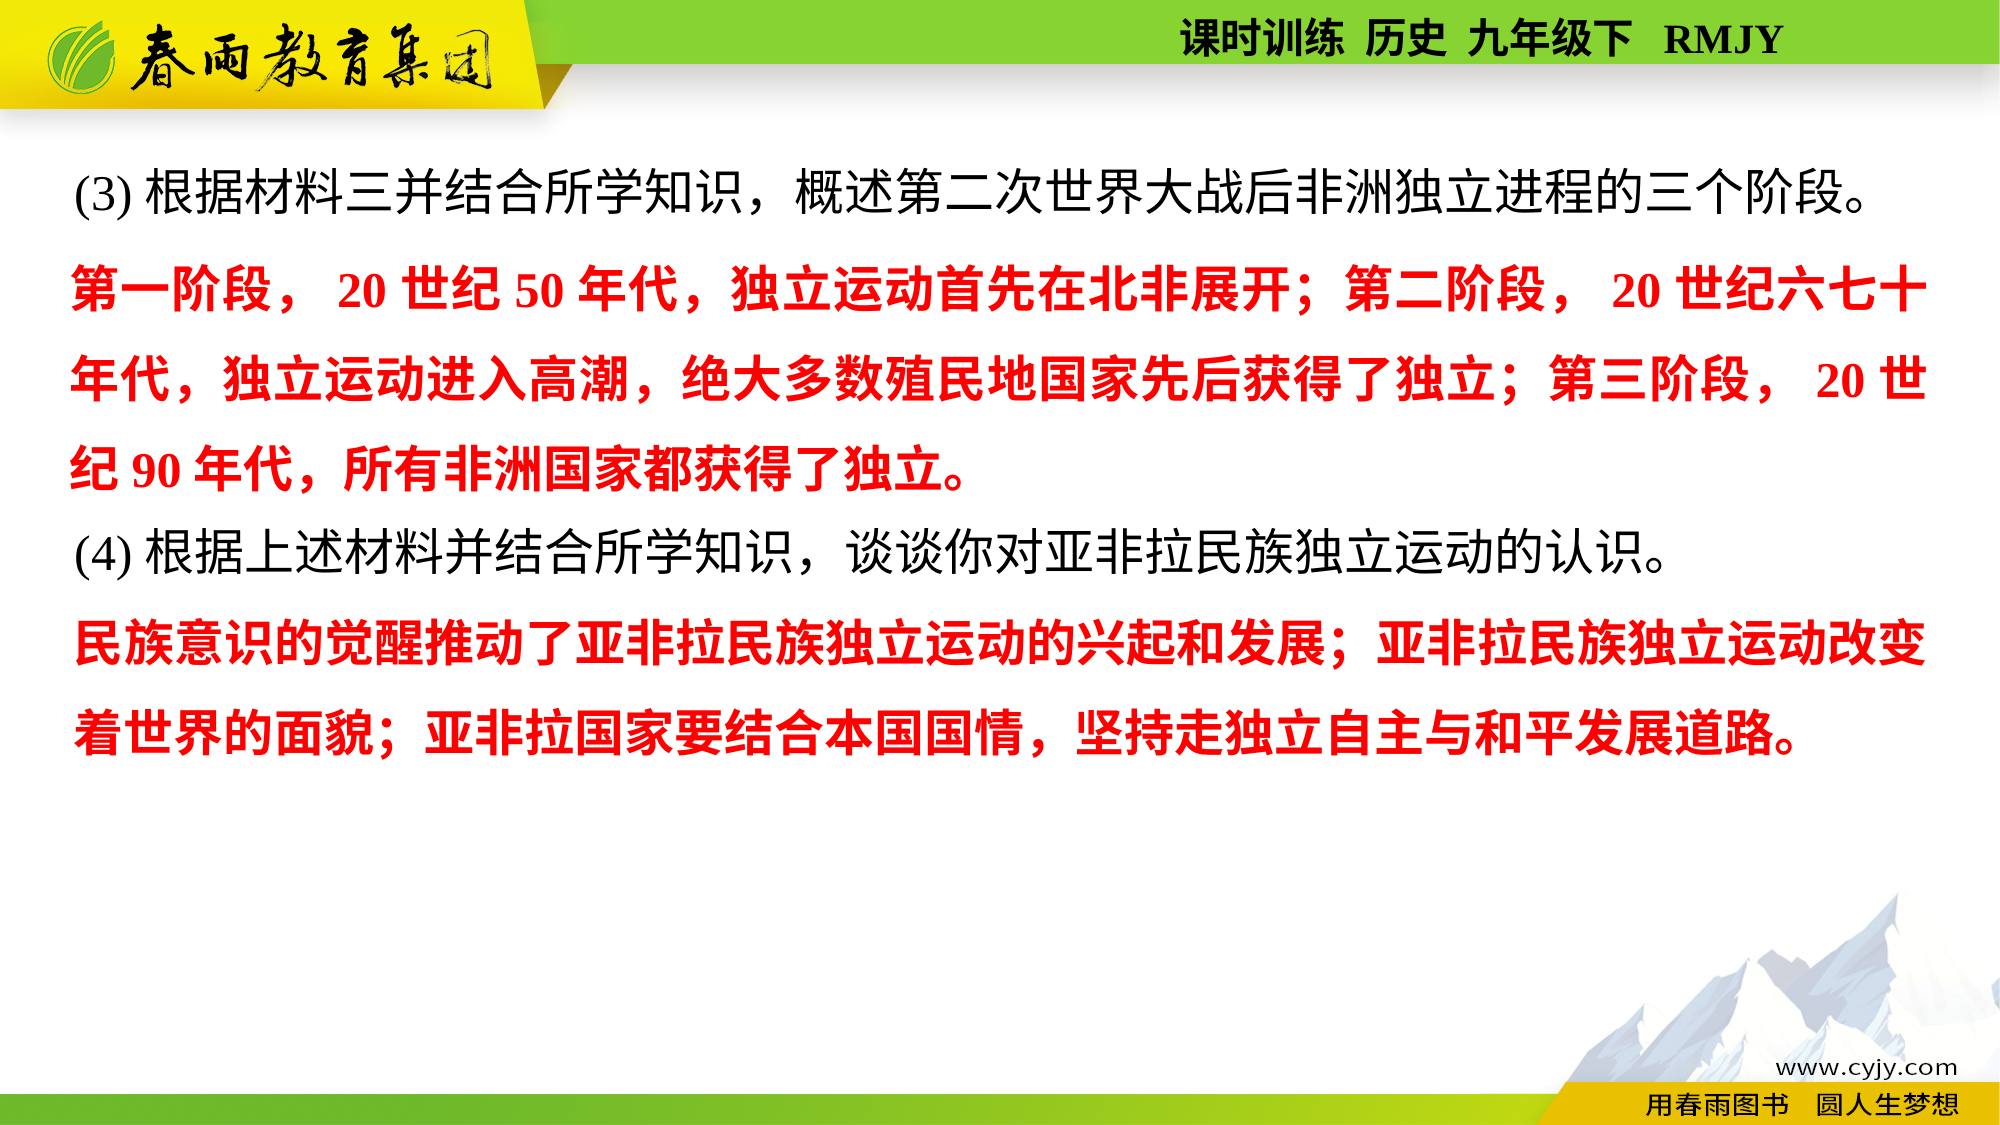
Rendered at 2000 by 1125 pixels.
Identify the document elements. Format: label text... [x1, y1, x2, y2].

list (3)根据材料三并结合所学知识，概述第二次世界大战后非洲独立进程的三个阶段。 (4)根据上述材料并结合所学知识，谈谈你对亚非拉民族独立运动的认识。 [59, 122, 1944, 219]
text_box 第一阶段，20世纪50年代，独立运动首先在北非展开；第二阶段，20世纪六七十年代，独立运动进入高潮，绝大多数殖民地国家先后获得了独立；第三阶段，20世纪90年代，所有非洲国家都获得了独立。 [54, 219, 1944, 505]
list (3)根据材料三并结合所学知识，概述第二次世界大战后非洲独立进程的三个阶段。 (4)根据上述材料并结合所学知识，谈谈你对亚非拉民族独立运动的认识。 [59, 505, 1944, 574]
text_box 民族意识的觉醒推动了亚非拉民族独立运动的兴起和发展；亚非拉民族独立运动改变着世界的面貌；亚非拉国家要结合本国国情，坚持走独立自主与和平发展道路。 [59, 574, 1944, 769]
picture [0, 0, 2000, 1125]
